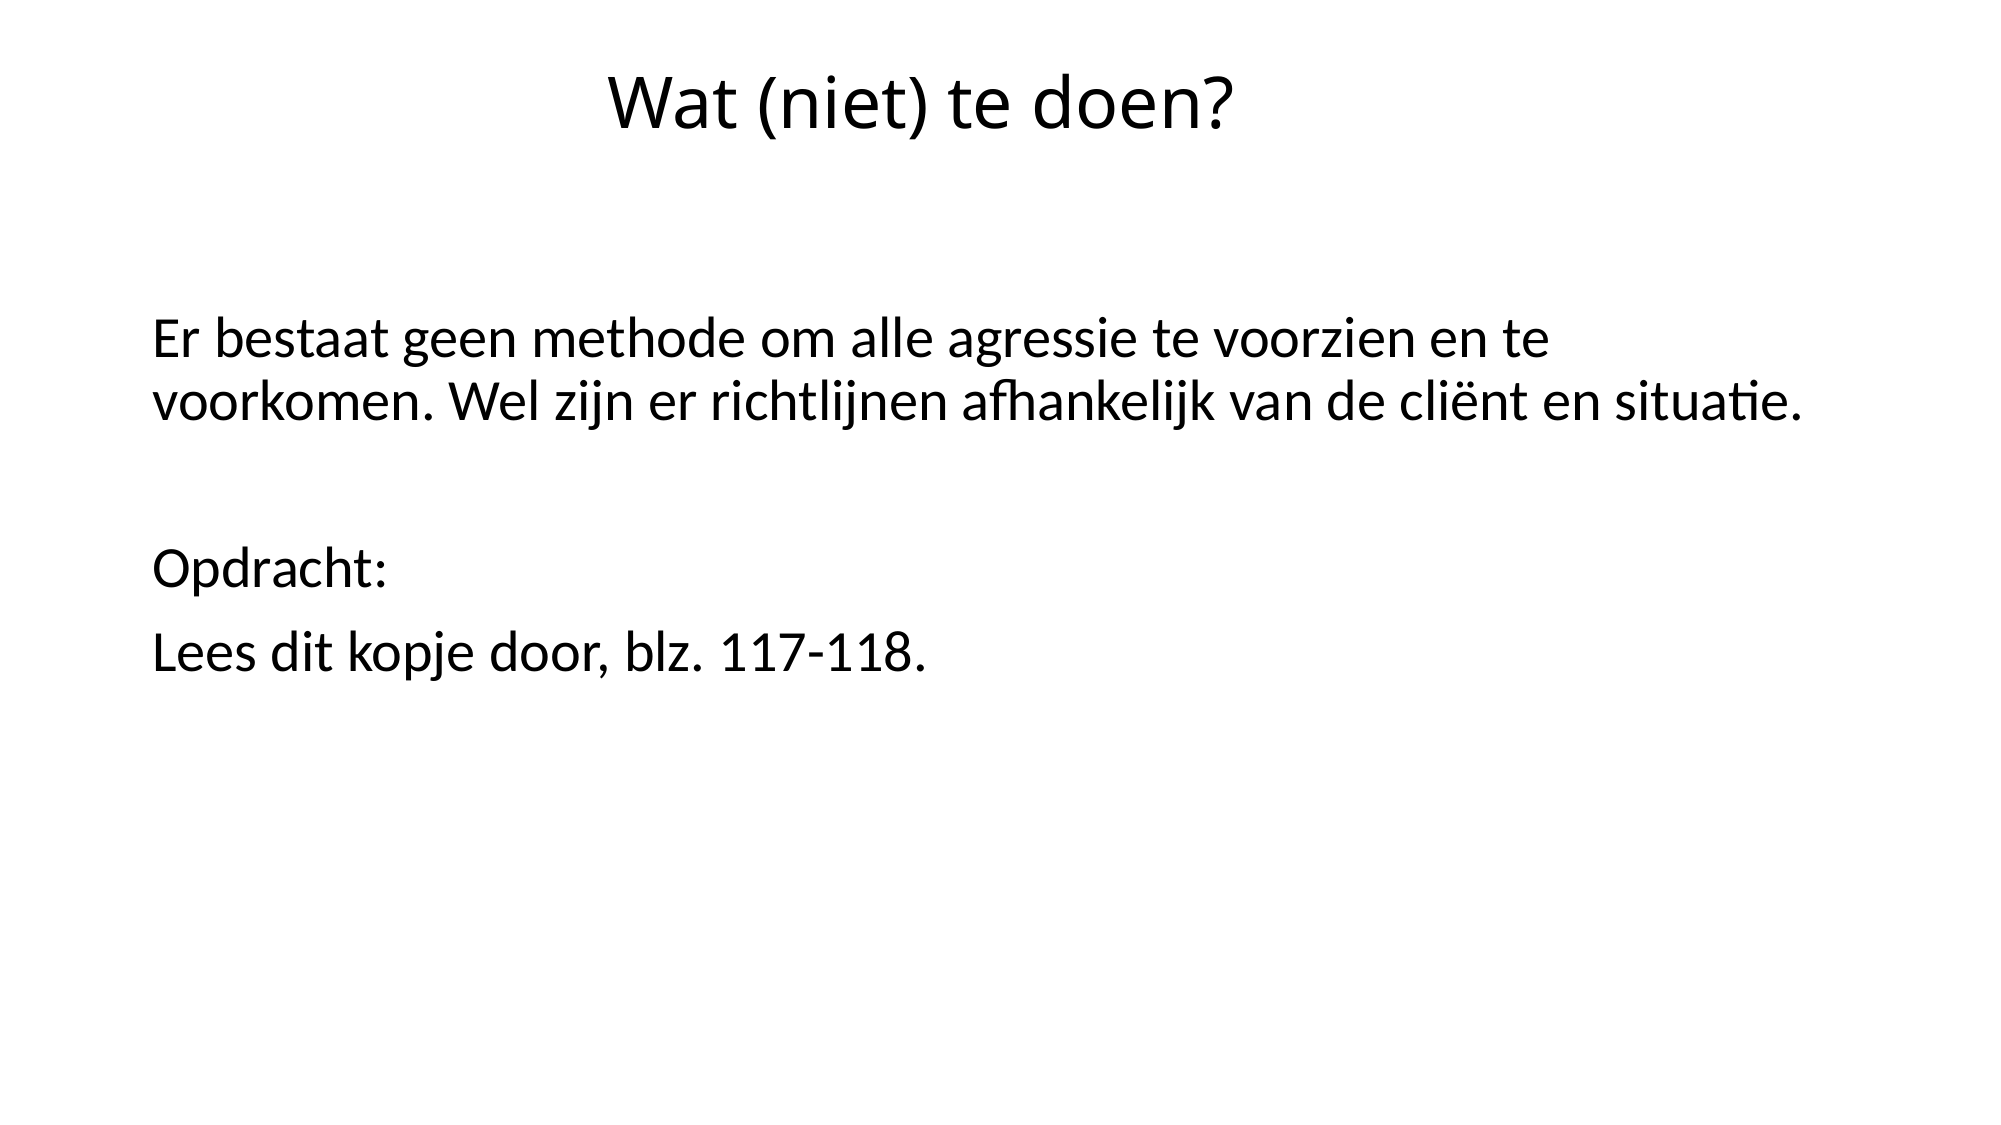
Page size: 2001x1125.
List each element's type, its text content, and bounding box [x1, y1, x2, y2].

title Wat (niet) te doen? [592, 36, 1407, 175]
list Er bestaat geen methode om alle agressie te voorzien en te voorkomen. Wel zijn er richtlijnen afhankelijk van de cliënt en situatie. Opdracht: Lees dit kopje door, blz. 117-118. [137, 299, 1863, 1014]
